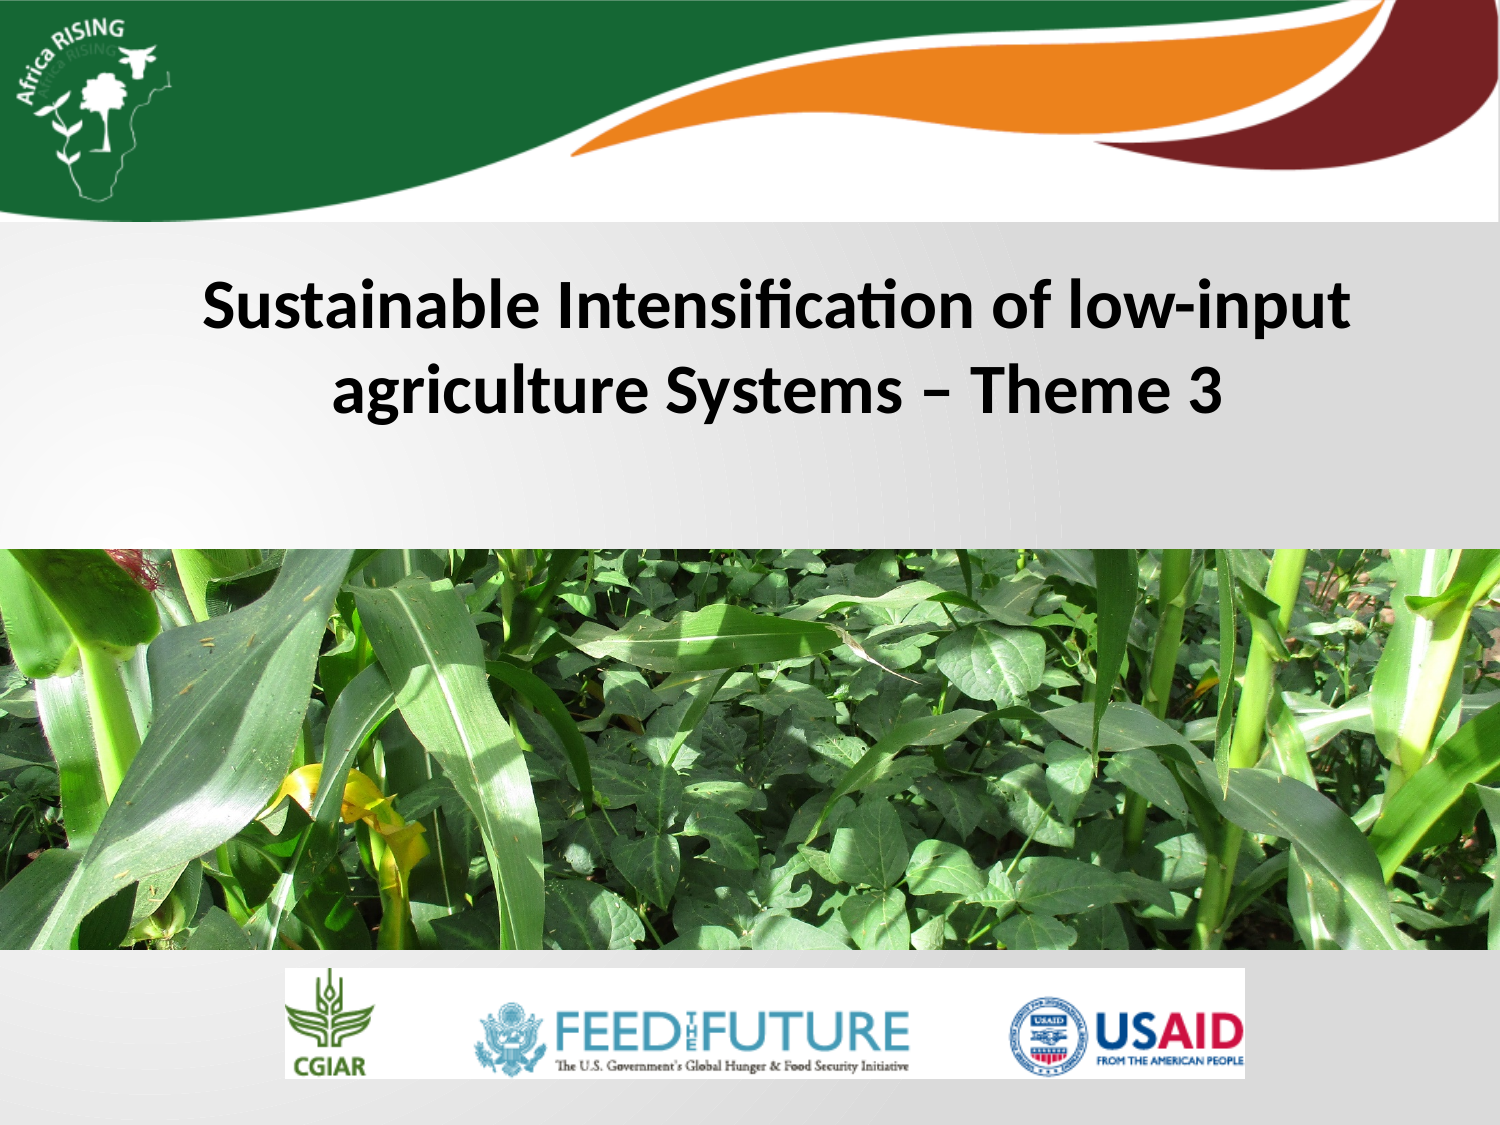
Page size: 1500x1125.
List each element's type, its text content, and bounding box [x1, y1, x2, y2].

picture [0, 549, 1500, 951]
picture [0, 0, 1499, 222]
picture [285, 968, 1245, 1079]
list Sustainable Intensification of low-input agriculture Systems – Theme 3 [50, 249, 1488, 438]
